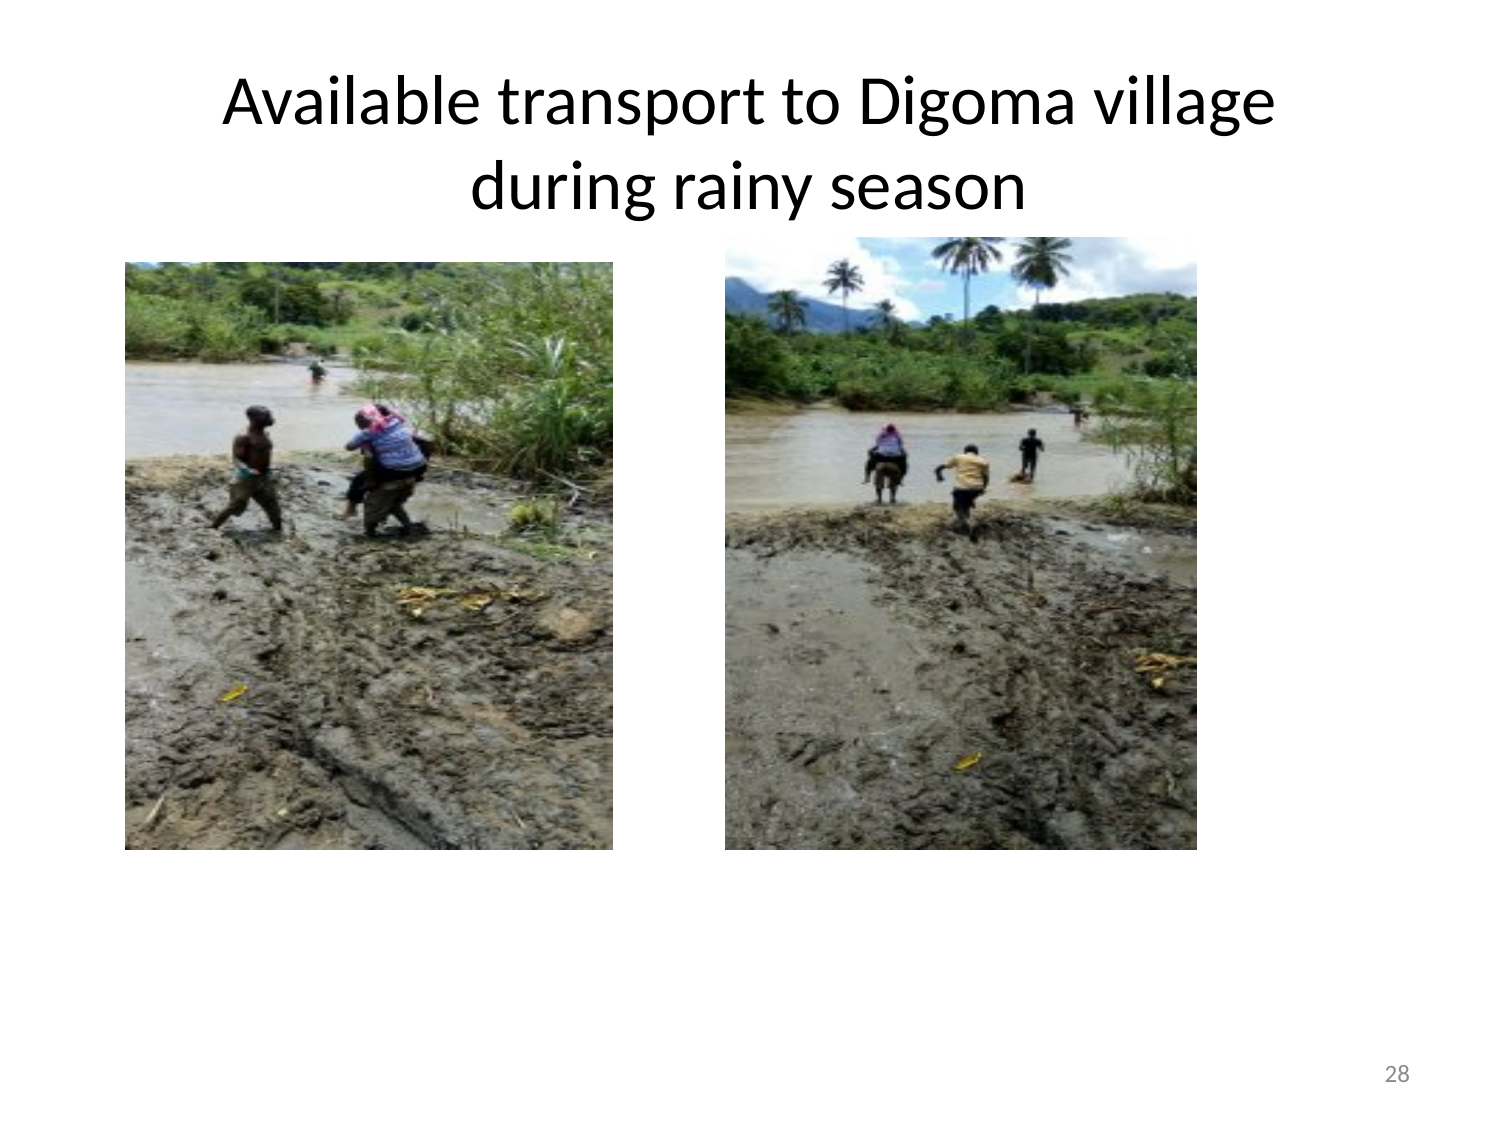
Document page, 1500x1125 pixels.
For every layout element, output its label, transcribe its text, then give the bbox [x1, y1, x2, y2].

picture [124, 262, 613, 851]
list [724, 237, 1197, 851]
slide_number 28 [1074, 1042, 1425, 1103]
title Available transport to Digoma village during rainy season [75, 45, 1425, 233]
